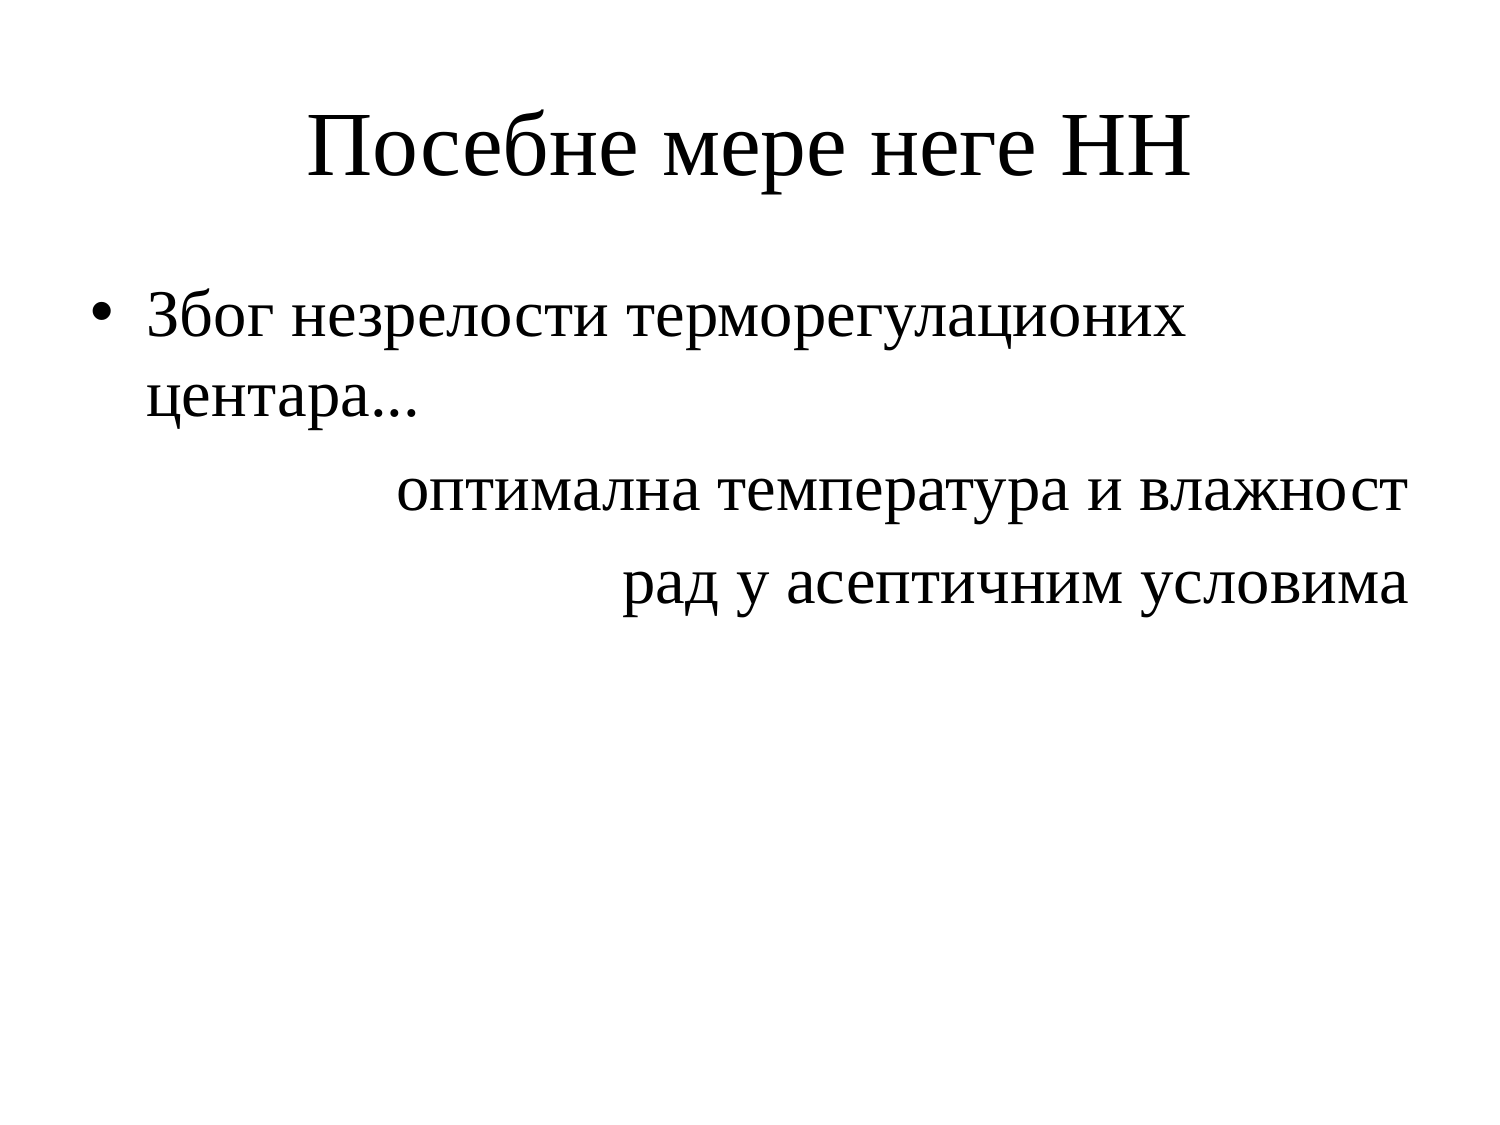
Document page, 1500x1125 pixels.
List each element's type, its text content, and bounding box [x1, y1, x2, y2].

list Због незрелости терморегулационих центара... оптимална температура и влажност рад у асептичним условима [75, 262, 1425, 1005]
title Посебне мере неге НН [75, 45, 1425, 233]
